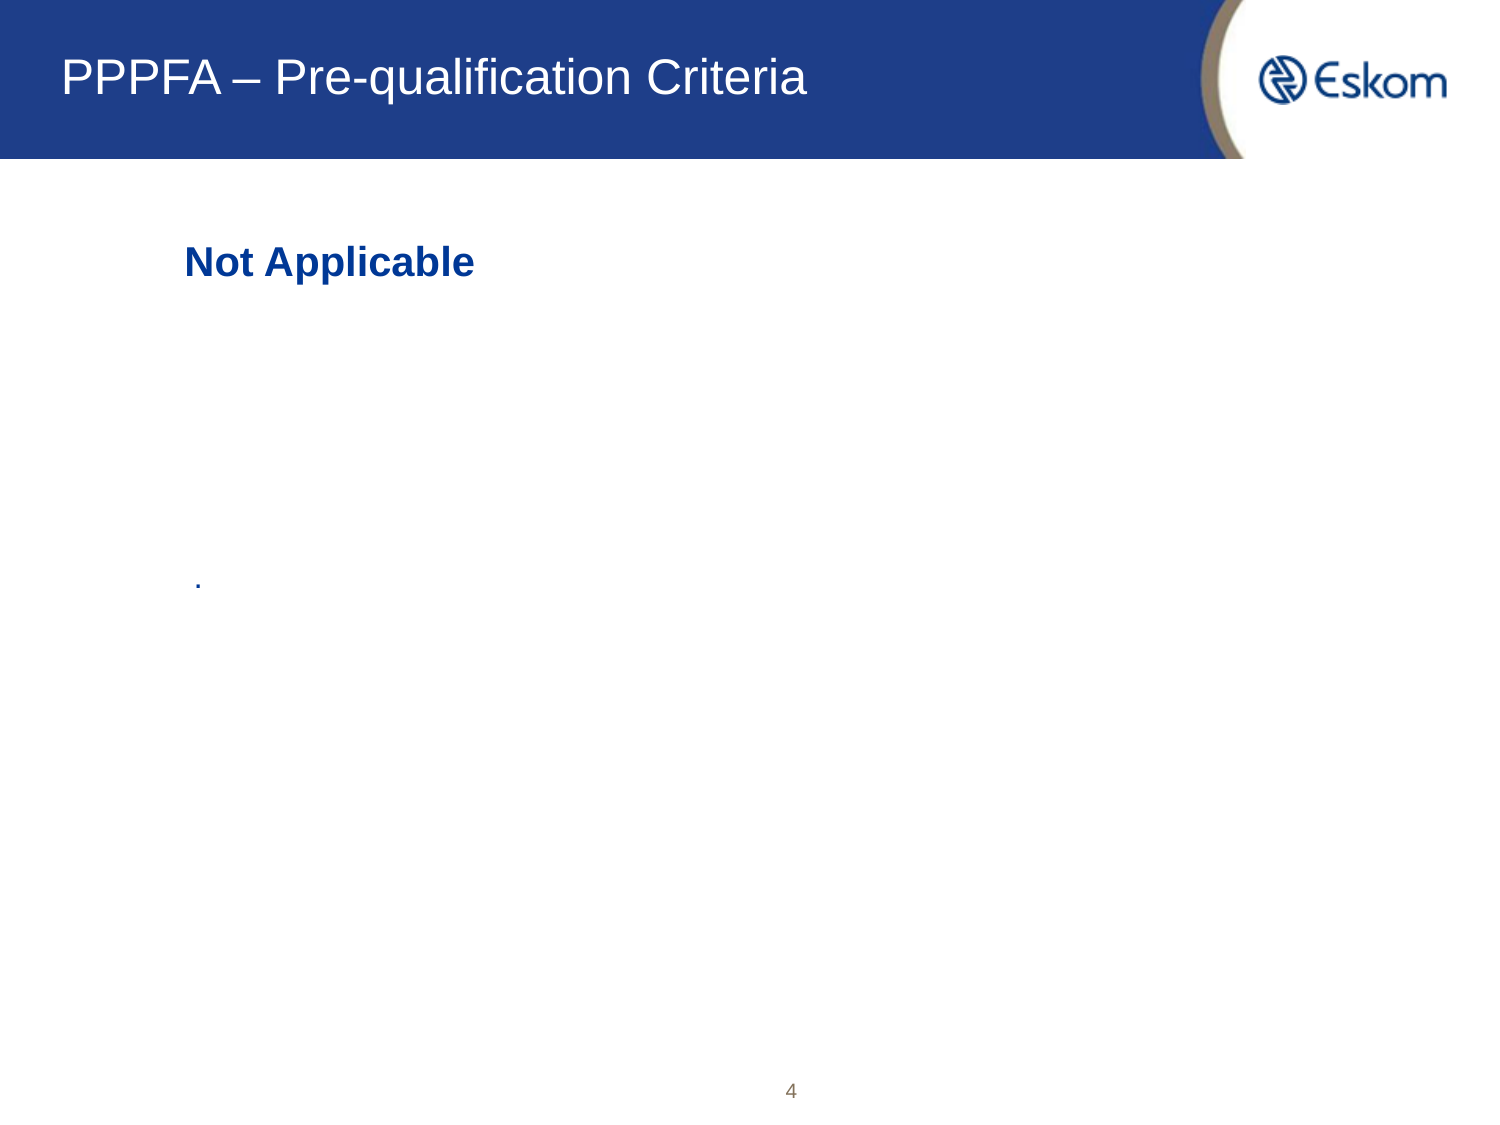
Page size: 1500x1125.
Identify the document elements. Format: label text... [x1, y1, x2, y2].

picture [1257, 55, 1450, 105]
text_box Not Applicable . [169, 177, 1349, 603]
picture [0, 0, 1246, 159]
title PPPFA – Pre-qualification Criteria [32, 53, 1179, 106]
slide_number 4 [643, 1058, 798, 1103]
